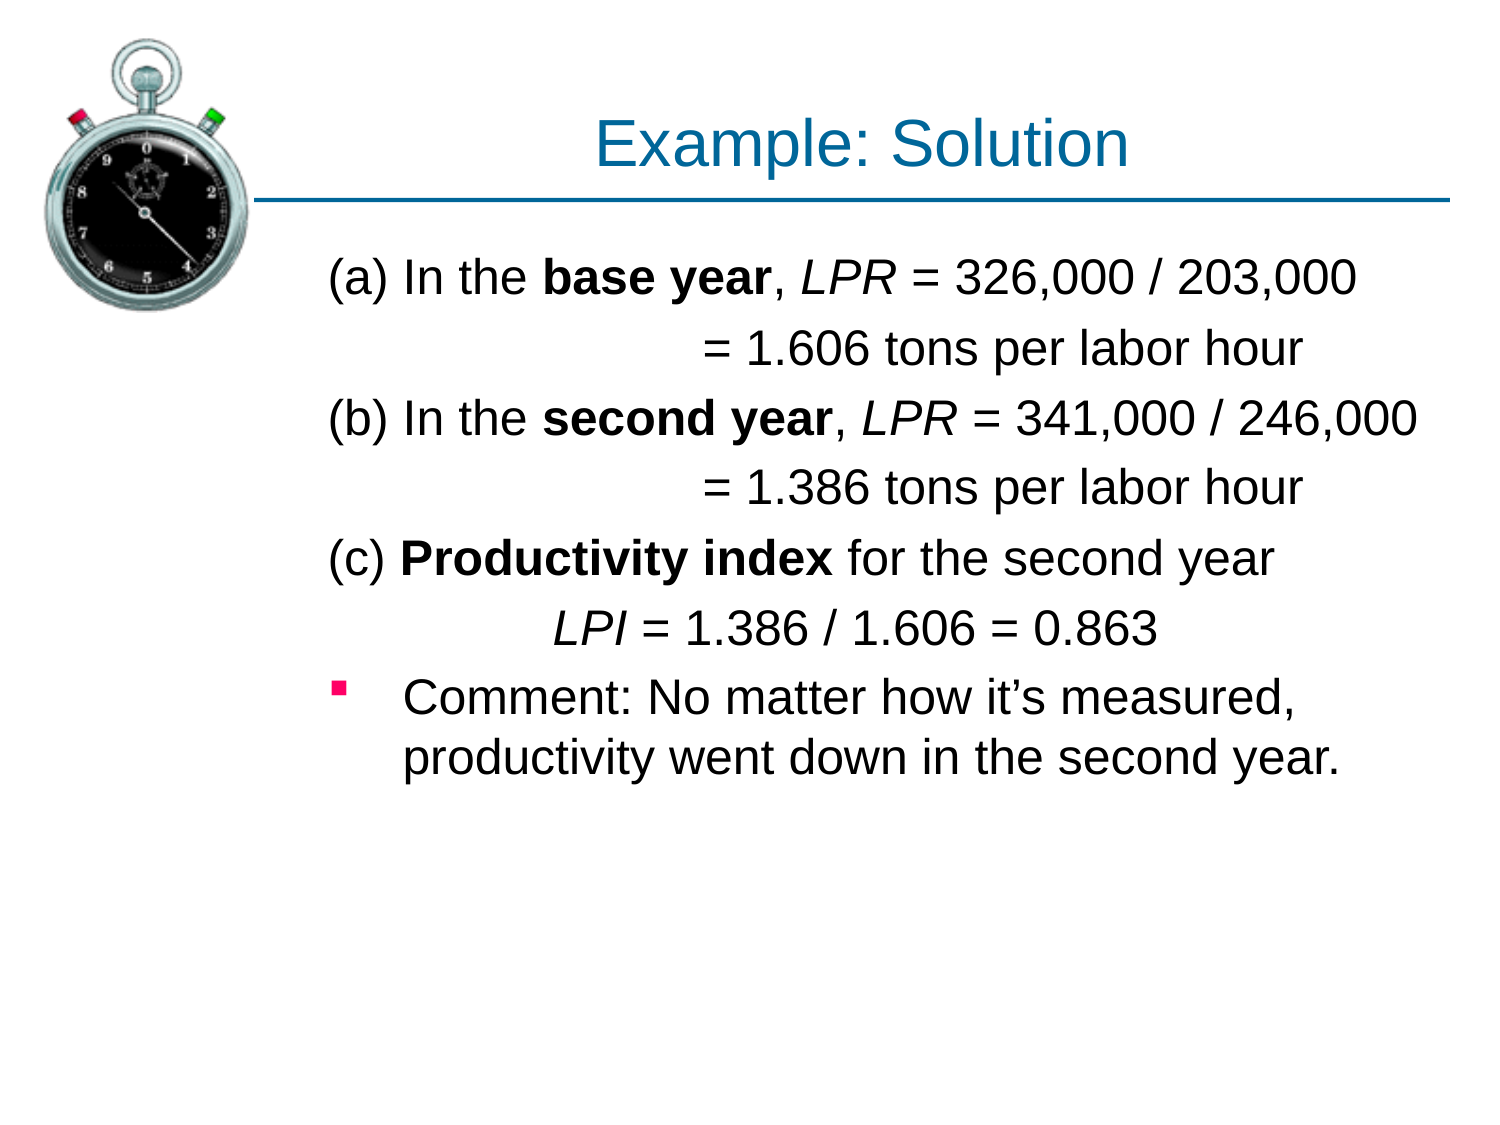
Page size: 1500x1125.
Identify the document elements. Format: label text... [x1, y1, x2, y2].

picture [37, 37, 254, 313]
title Example: Solution [275, 37, 1450, 188]
list (a) In the base year, LPR = 326,000 / 203,000 = 1.606 tons per labor hour (b) In the second year, LPR = 341,000 / 246,000 = 1.386 tons per labor hour (c) Productivity index for the second year LPI = 1.386 / 1.606 = 0.863 Comment: No matter how it’s measured, productivity went down in the second year. [312, 237, 1450, 975]
